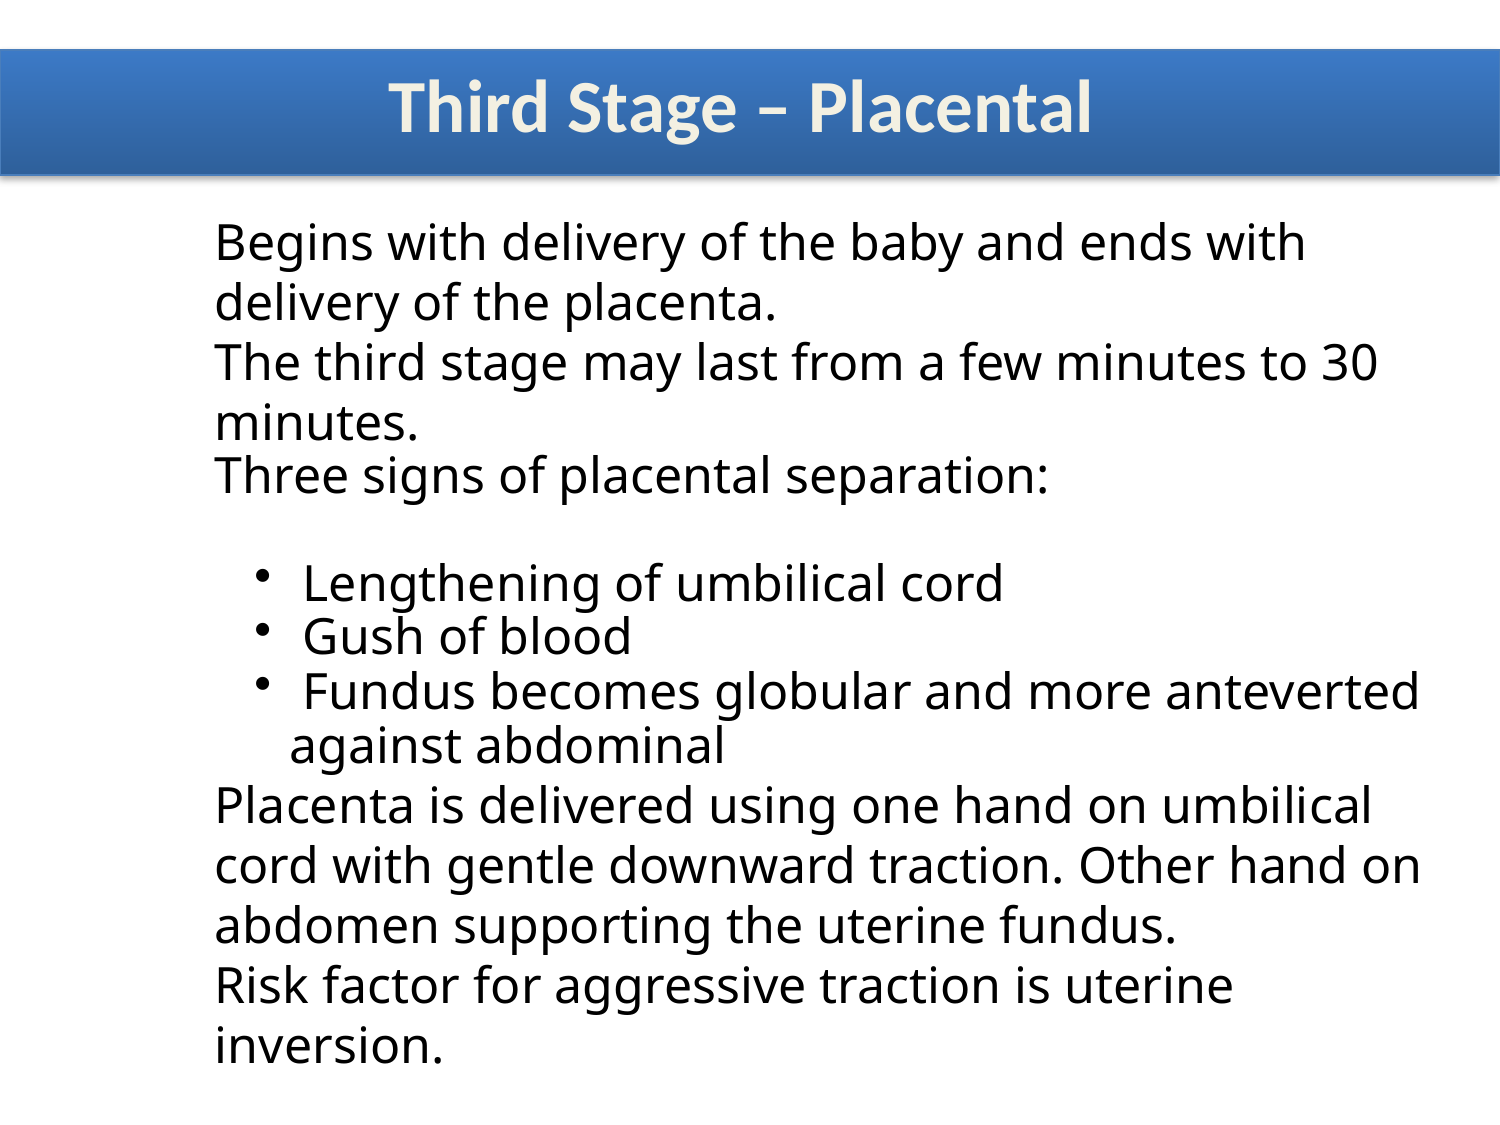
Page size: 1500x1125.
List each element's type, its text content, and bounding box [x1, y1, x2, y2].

text_box Begins with delivery of the baby and ends with delivery of the placenta. The third stage may last from a few minutes to 30 minutes. Three signs of placental separation: Lengthening of umbilical cord Gush of blood Fundus becomes globular and more anteverted against abdominal Placenta is delivered using one hand on umbilical cord with gentle downward traction. Other hand on abdomen supporting the uterine fundus. Risk factor for aggressive traction is uterine inversion. [199, 202, 1475, 1122]
subtitle Third Stage – Placental [0, 49, 1500, 176]
